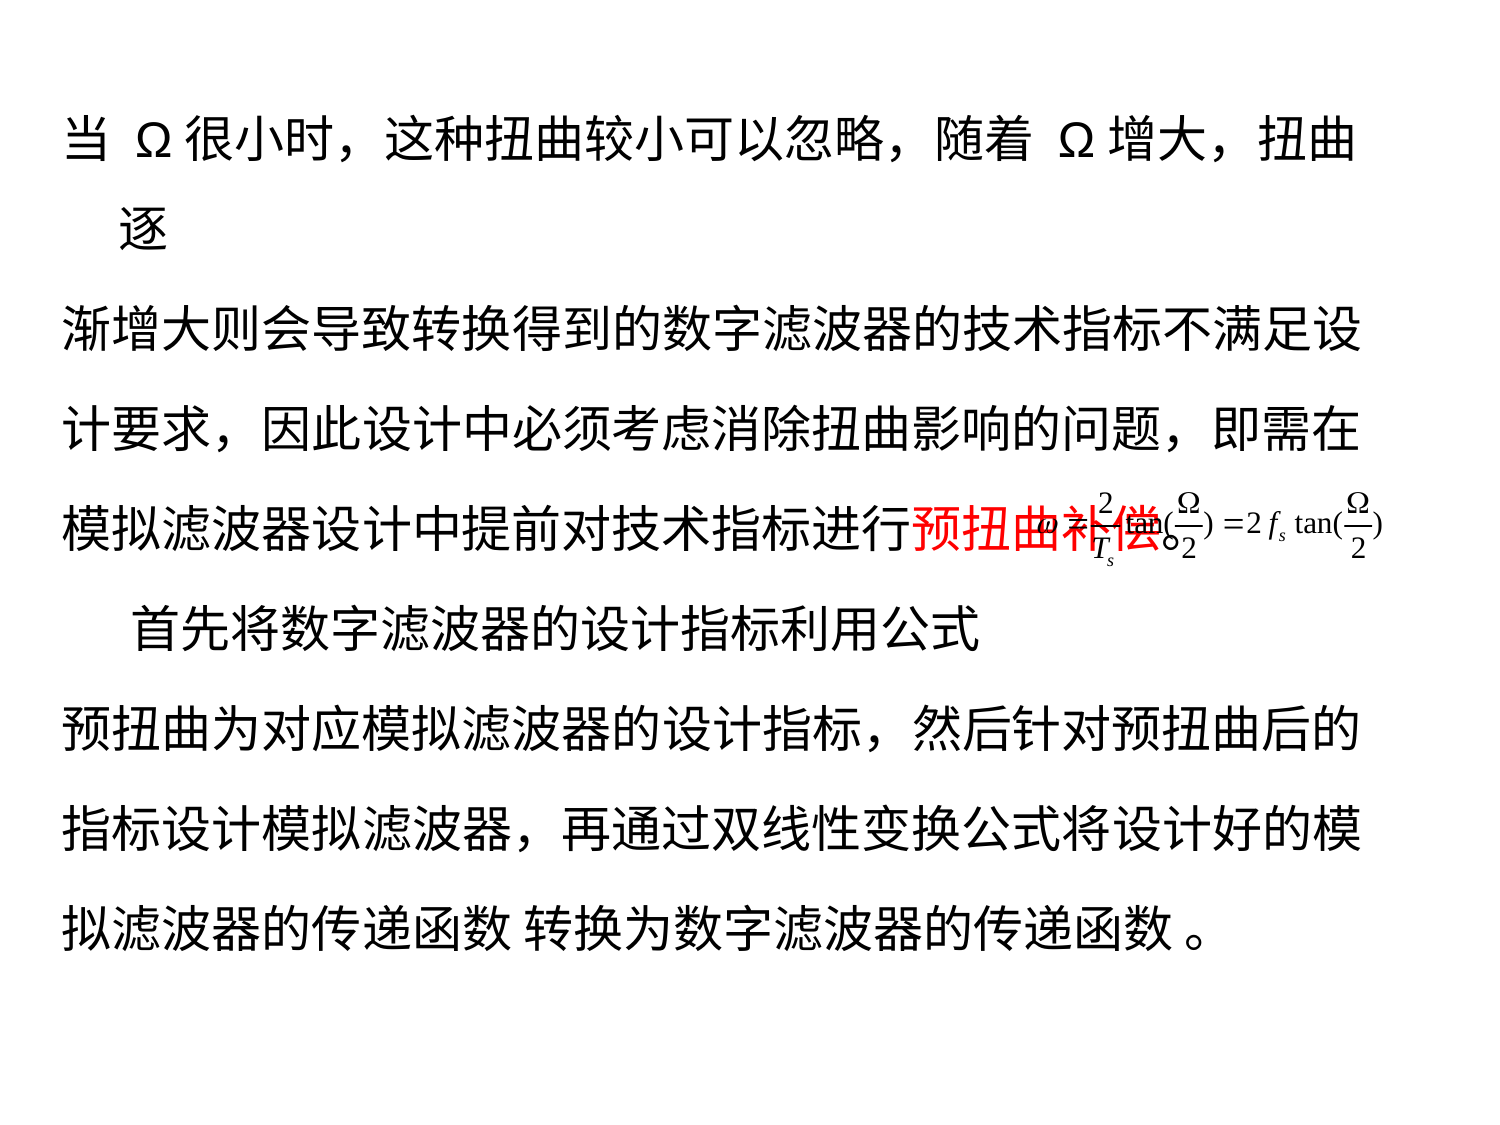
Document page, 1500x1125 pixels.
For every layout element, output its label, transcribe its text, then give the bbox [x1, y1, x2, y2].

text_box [1031, 480, 1390, 575]
list 当 Ω很小时，这种扭曲较小可以忽略，随着 Ω增大，扭曲逐 渐增大则会导致转换得到的数字滤波器的技术指标不满足设 计要求，因此设计中必须考虑消除扭曲影响的问题，即需在 模拟滤波器设计中提前对技术指标进行预扭曲补偿。 首先将数字滤波器的设计指标利用公式 预扭曲为对应模拟滤波器的设计指标，然后针对预扭曲后的 指标设计模拟滤波器，再通过双线性变换公式将设计好的模 拟滤波器的传递函数 转换为数字滤波器的传递函数 。 [46, 70, 1398, 927]
